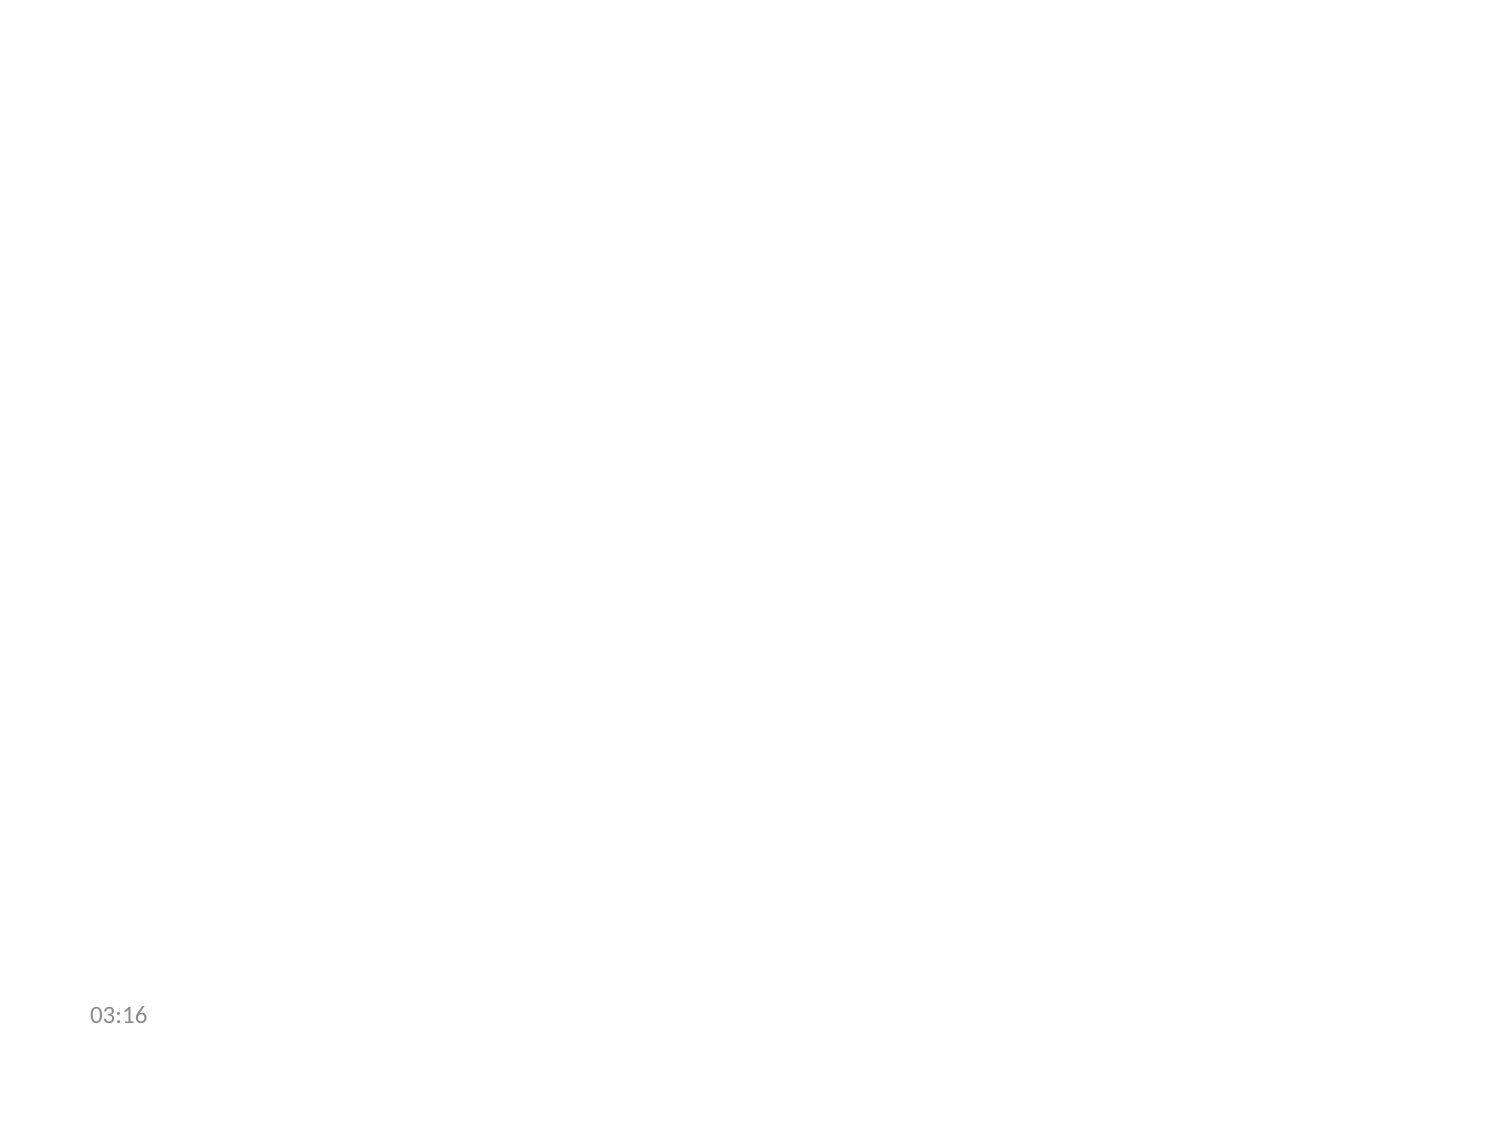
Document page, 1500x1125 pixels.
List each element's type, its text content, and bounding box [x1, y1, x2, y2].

text_box 15:35 [75, 983, 425, 1044]
